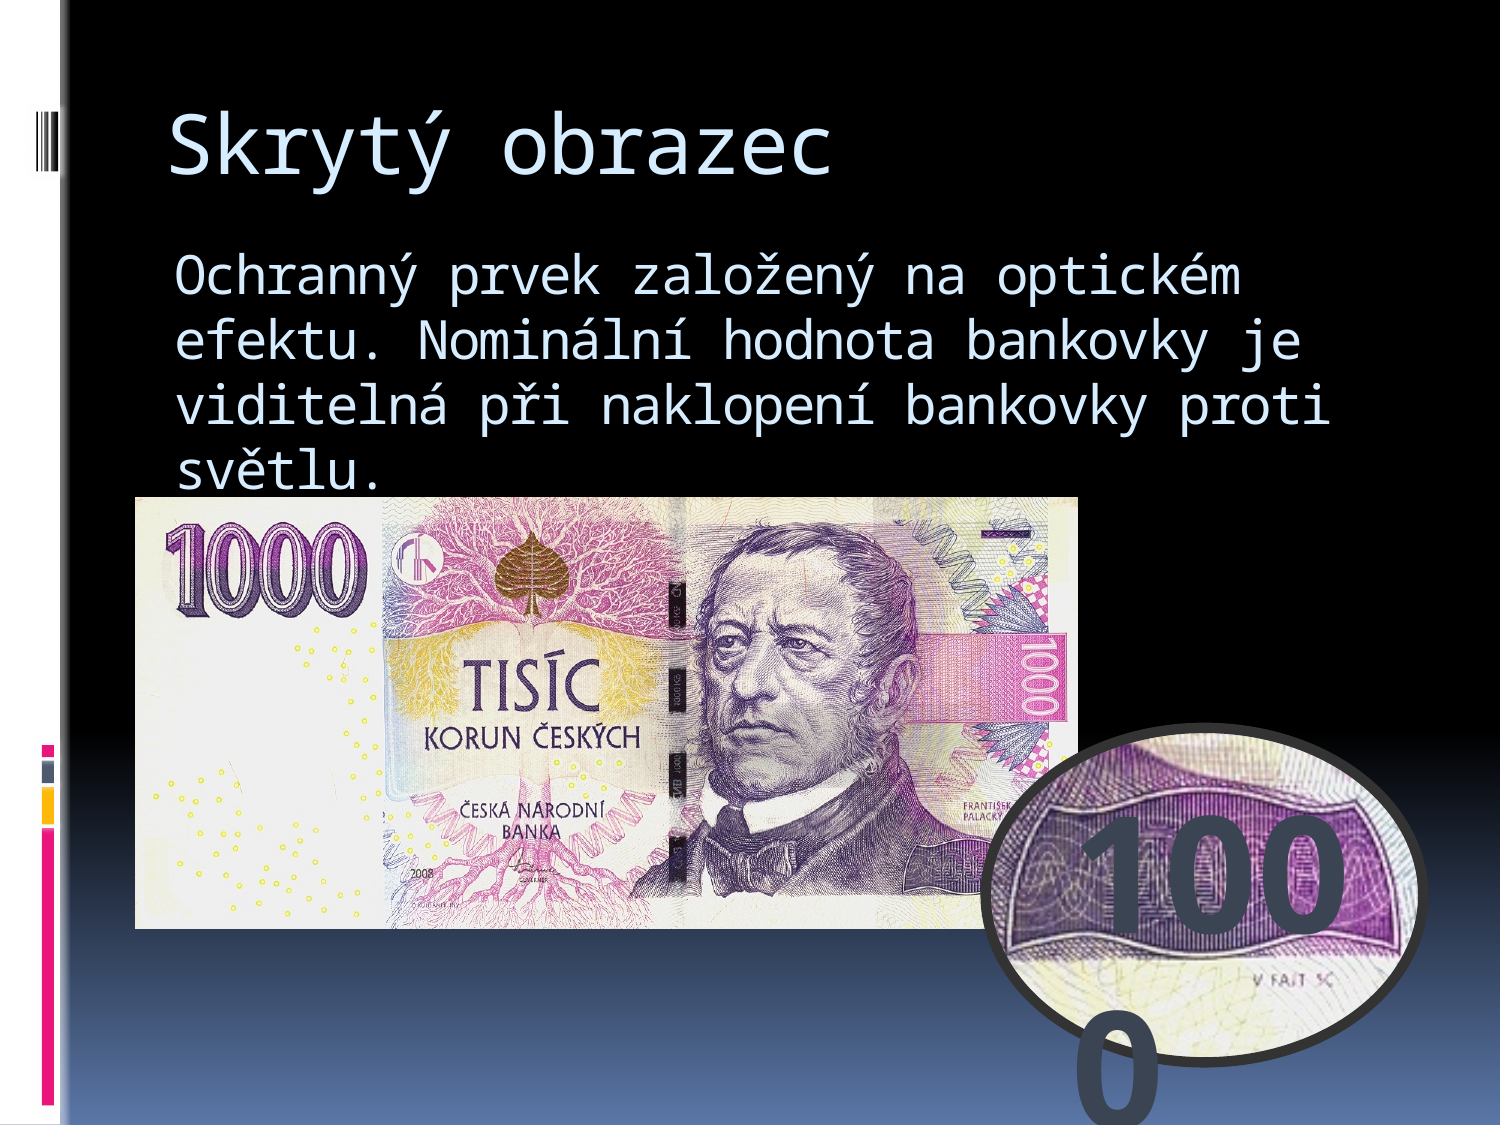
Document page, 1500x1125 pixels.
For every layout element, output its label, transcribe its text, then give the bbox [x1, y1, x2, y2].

text_box Ochranný prvek založený na optickém efektu. Nominální hodnota bankovky je viditelná při naklopení bankovky proti světlu. [159, 233, 1459, 600]
text_box 1000 [1057, 1073, 1388, 1125]
title Skrytý obrazec [150, 83, 1425, 234]
picture [985, 727, 1424, 1063]
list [135, 496, 1079, 930]
